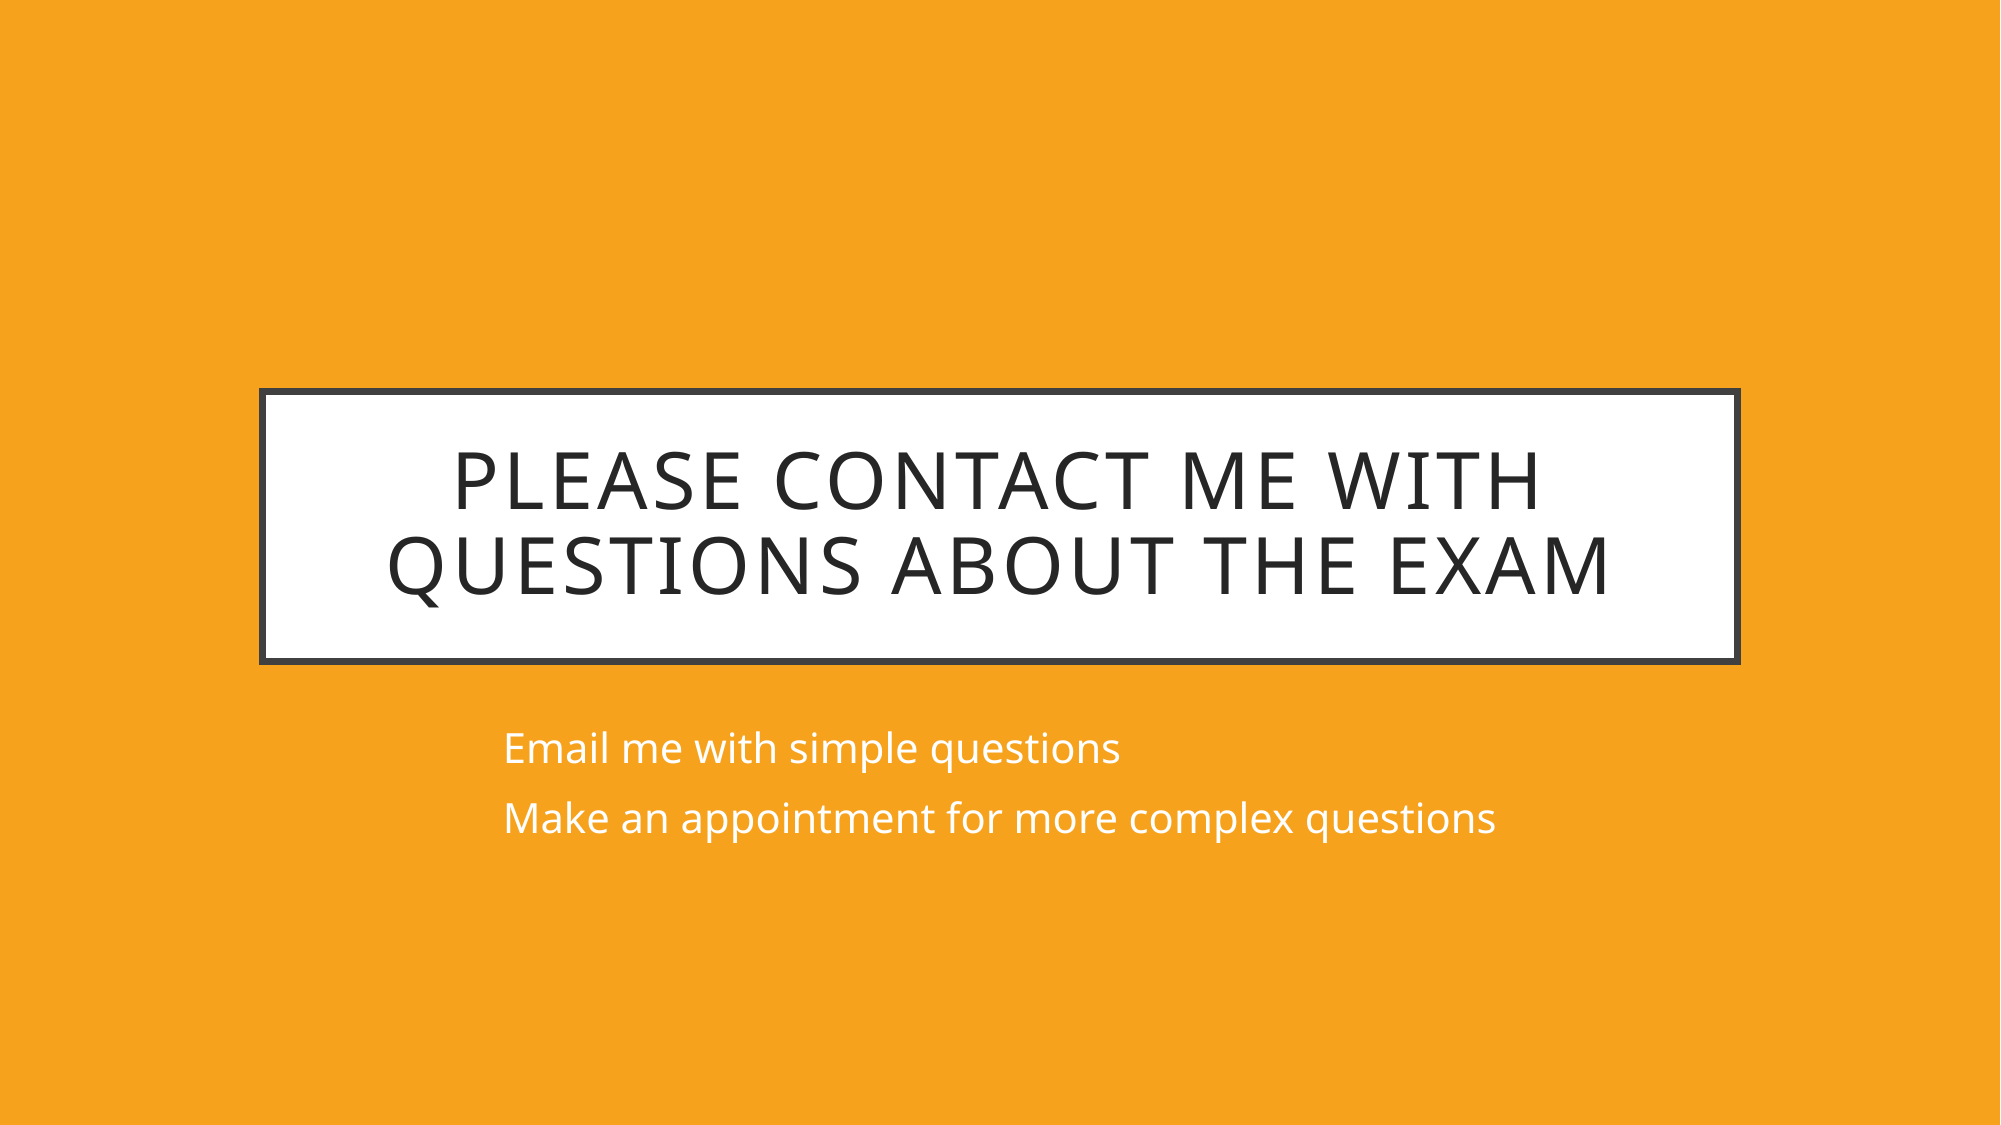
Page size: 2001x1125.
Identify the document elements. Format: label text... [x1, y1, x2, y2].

title Please contact me with questions about the exam [259, 388, 1741, 665]
list Email me with simple questions Make an appointment for more complex questions [442, 713, 1558, 922]
